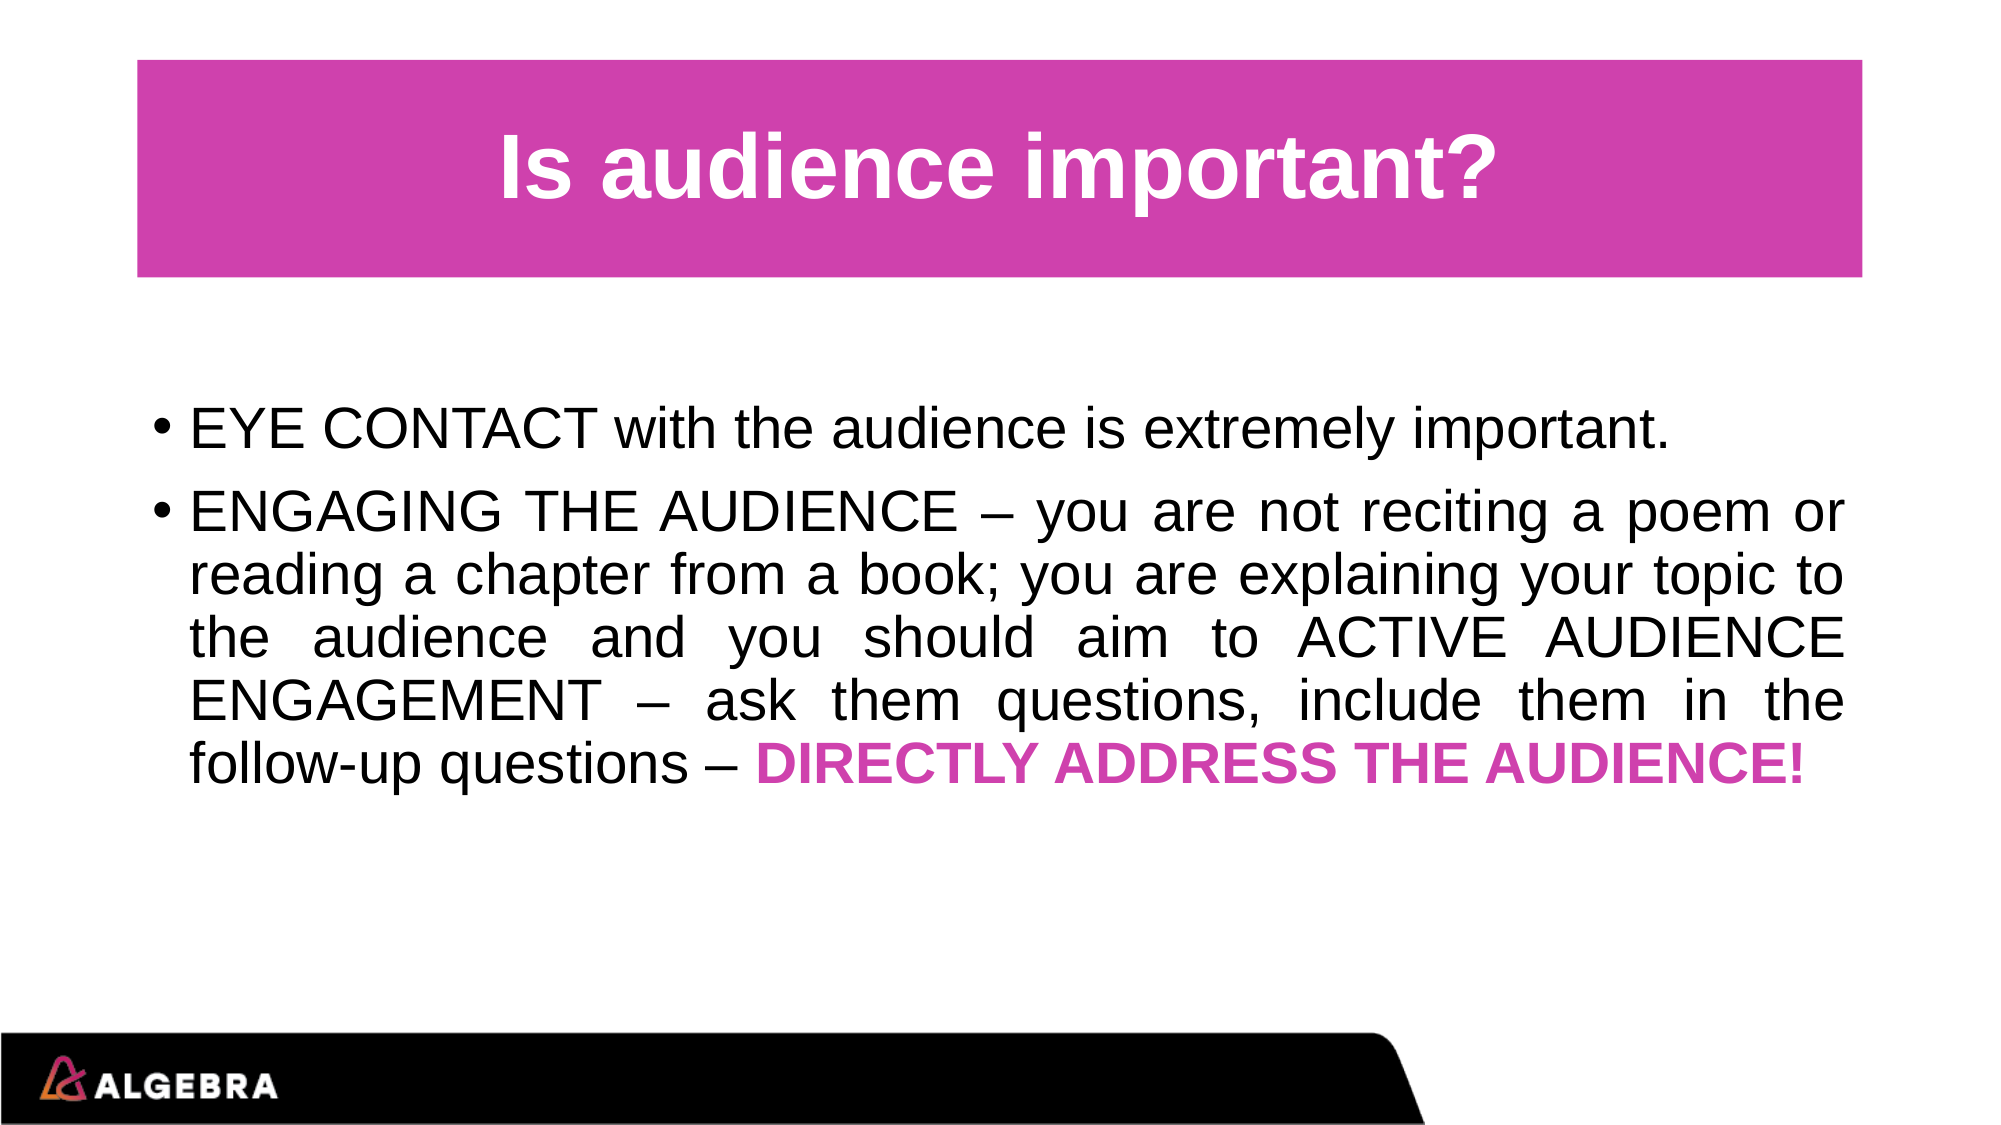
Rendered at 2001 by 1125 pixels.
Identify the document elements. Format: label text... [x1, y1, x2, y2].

list EYE CONTACT with the audience is extremely important. ENGAGING THE AUDIENCE – you are not reciting a poem or reading a chapter from a book; you are explaining your topic to the audience and you should aim to ACTIVE AUDIENCE ENGAGEMENT – ask them questions, include them in the follow-up questions – DIRECTLY ADDRESS THE AUDIENCE! [137, 299, 1863, 1014]
title Is audience important? [137, 59, 1863, 278]
picture [0, 1032, 1425, 1125]
